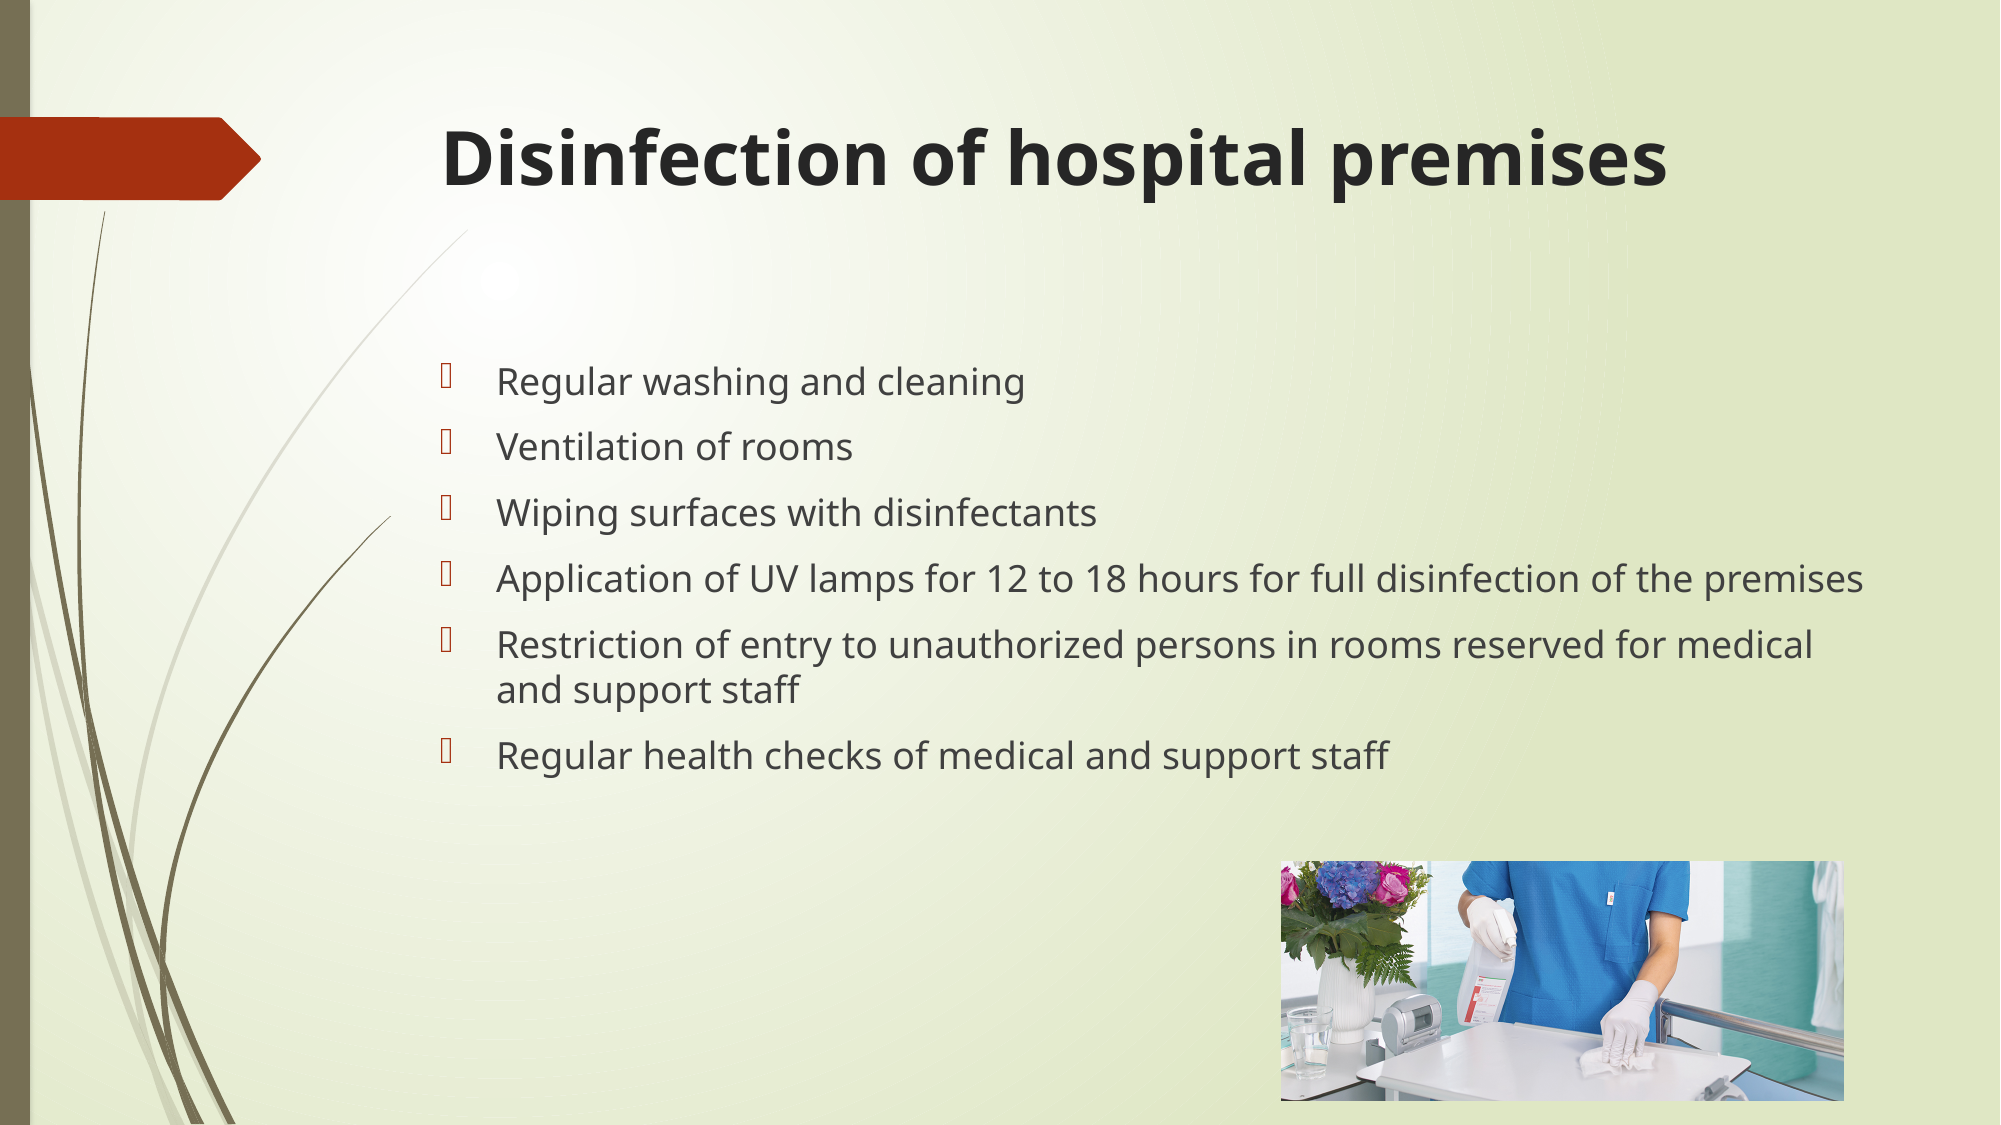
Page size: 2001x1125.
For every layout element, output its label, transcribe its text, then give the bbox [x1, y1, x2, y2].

list Regular washing and cleaning Ventilation of rooms Wiping surfaces with disinfectants Application of UV lamps for 12 to 18 hours for full disinfection of the premises Restriction of entry to unauthorized persons in rooms reserved for medical and support staff Regular health checks of medical and support staff [424, 350, 1888, 970]
title Disinfection of hospital premises [425, 102, 1888, 313]
picture [1281, 861, 1844, 1101]
